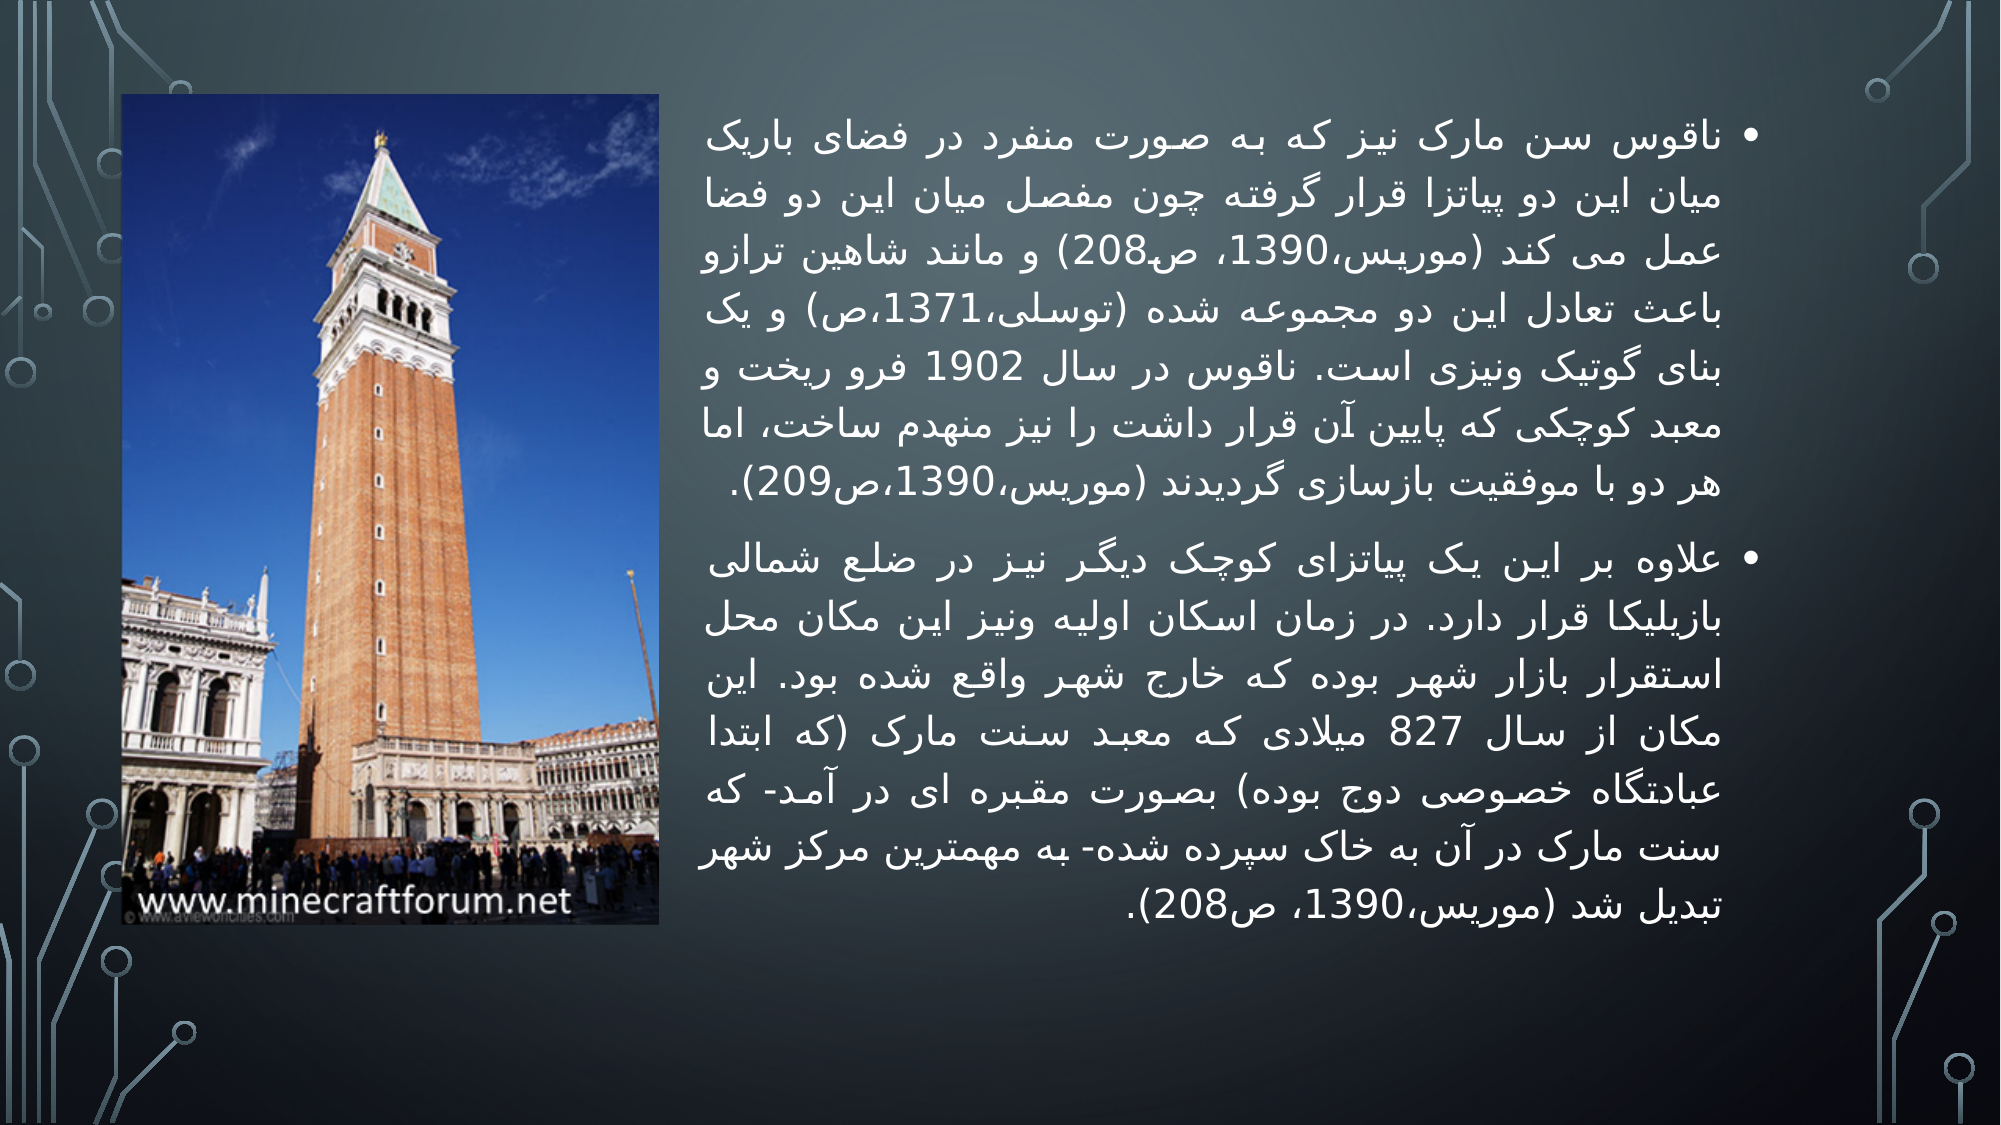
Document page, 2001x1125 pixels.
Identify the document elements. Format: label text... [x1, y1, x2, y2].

picture [112, 94, 659, 951]
list ناقوس سن مارک نیز که به صورت منفرد در فضای باریک میان این دو پیاتزا قرار گرفته چون مفصل میان این دو فضا عمل می کند (موریس،1390، ص208) و مانند شاهین ترازو باعث تعادل این دو مجموعه شده (توسلی،1371،ص) و یک بنای گوتیک ونیزی است. ناقوس در سال 1902 فرو ریخت و معبد کوچکی که پایین آن قرار داشت را نیز منهدم ساخت، اما هر دو با موفقیت بازسازی گردیدند (موریس،1390،ص209). علاوه بر این یک پیاتزای کوچک دیگر نیز در ضلع شمالی بازیلیکا قرار دارد. در زمان اسکان اولیه ونیز این مکان محل استقرار بازار شهر بوده که خارج شهر واقع شده بود. این مکان از سال 827 میلادی که معبد سنت مارک (که ابتدا عبادتگاه خصوصی دوج بوده) بصورت مقبره ای در آمد- که سنت مارک در آن به خاک سپرده شده- به مهمترین مرکز شهر تبدیل شد (موریس،1390، ص208). [684, 92, 1775, 950]
